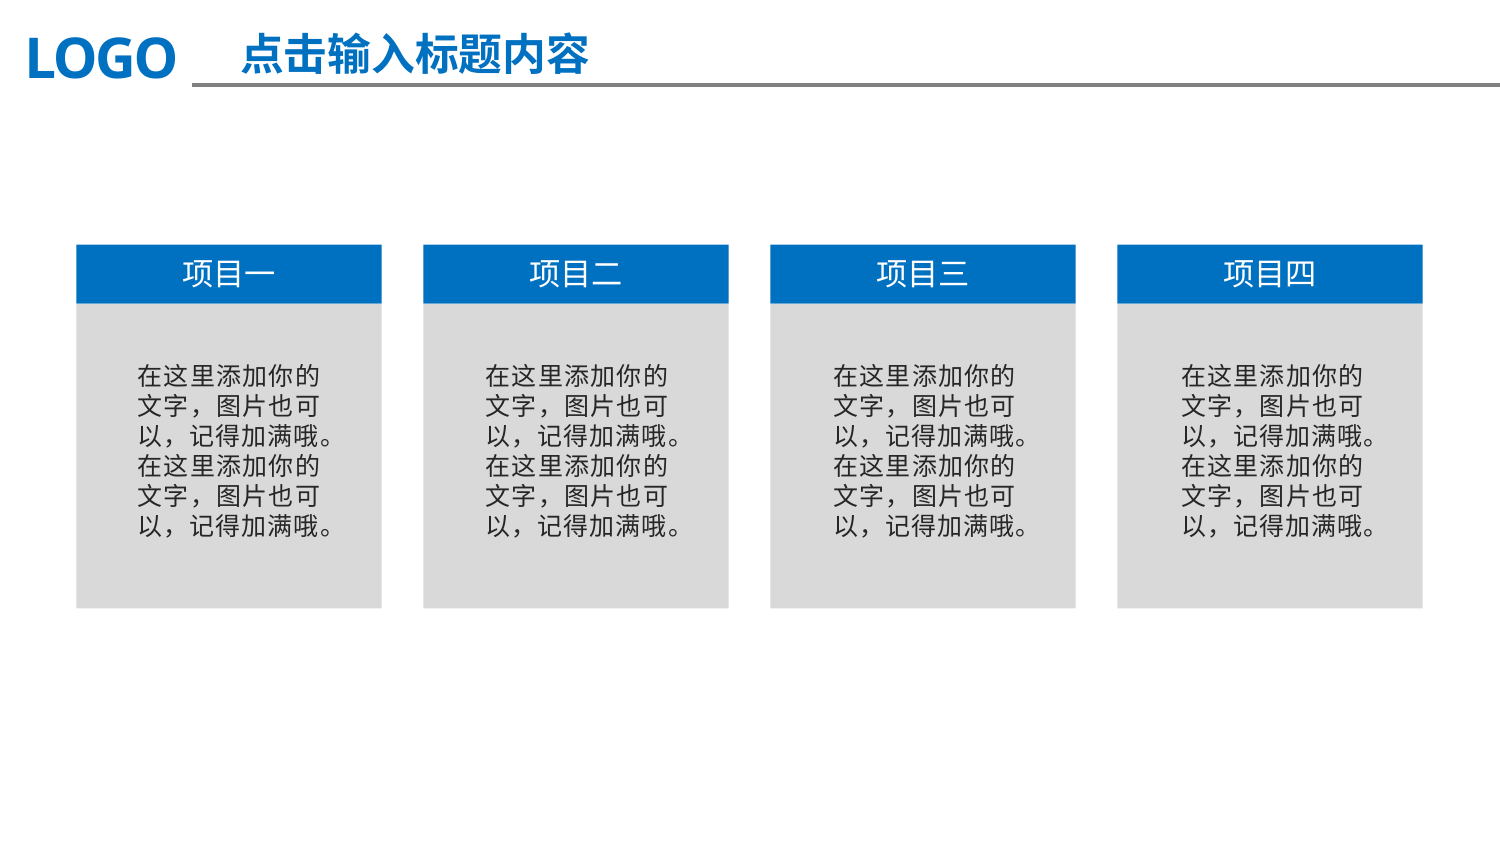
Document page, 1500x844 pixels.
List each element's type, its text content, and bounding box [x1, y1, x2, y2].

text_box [76, 244, 382, 609]
text_box 点击输入标题内容 [212, 20, 618, 85]
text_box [770, 244, 1076, 609]
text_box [423, 244, 729, 609]
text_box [1117, 244, 1423, 609]
